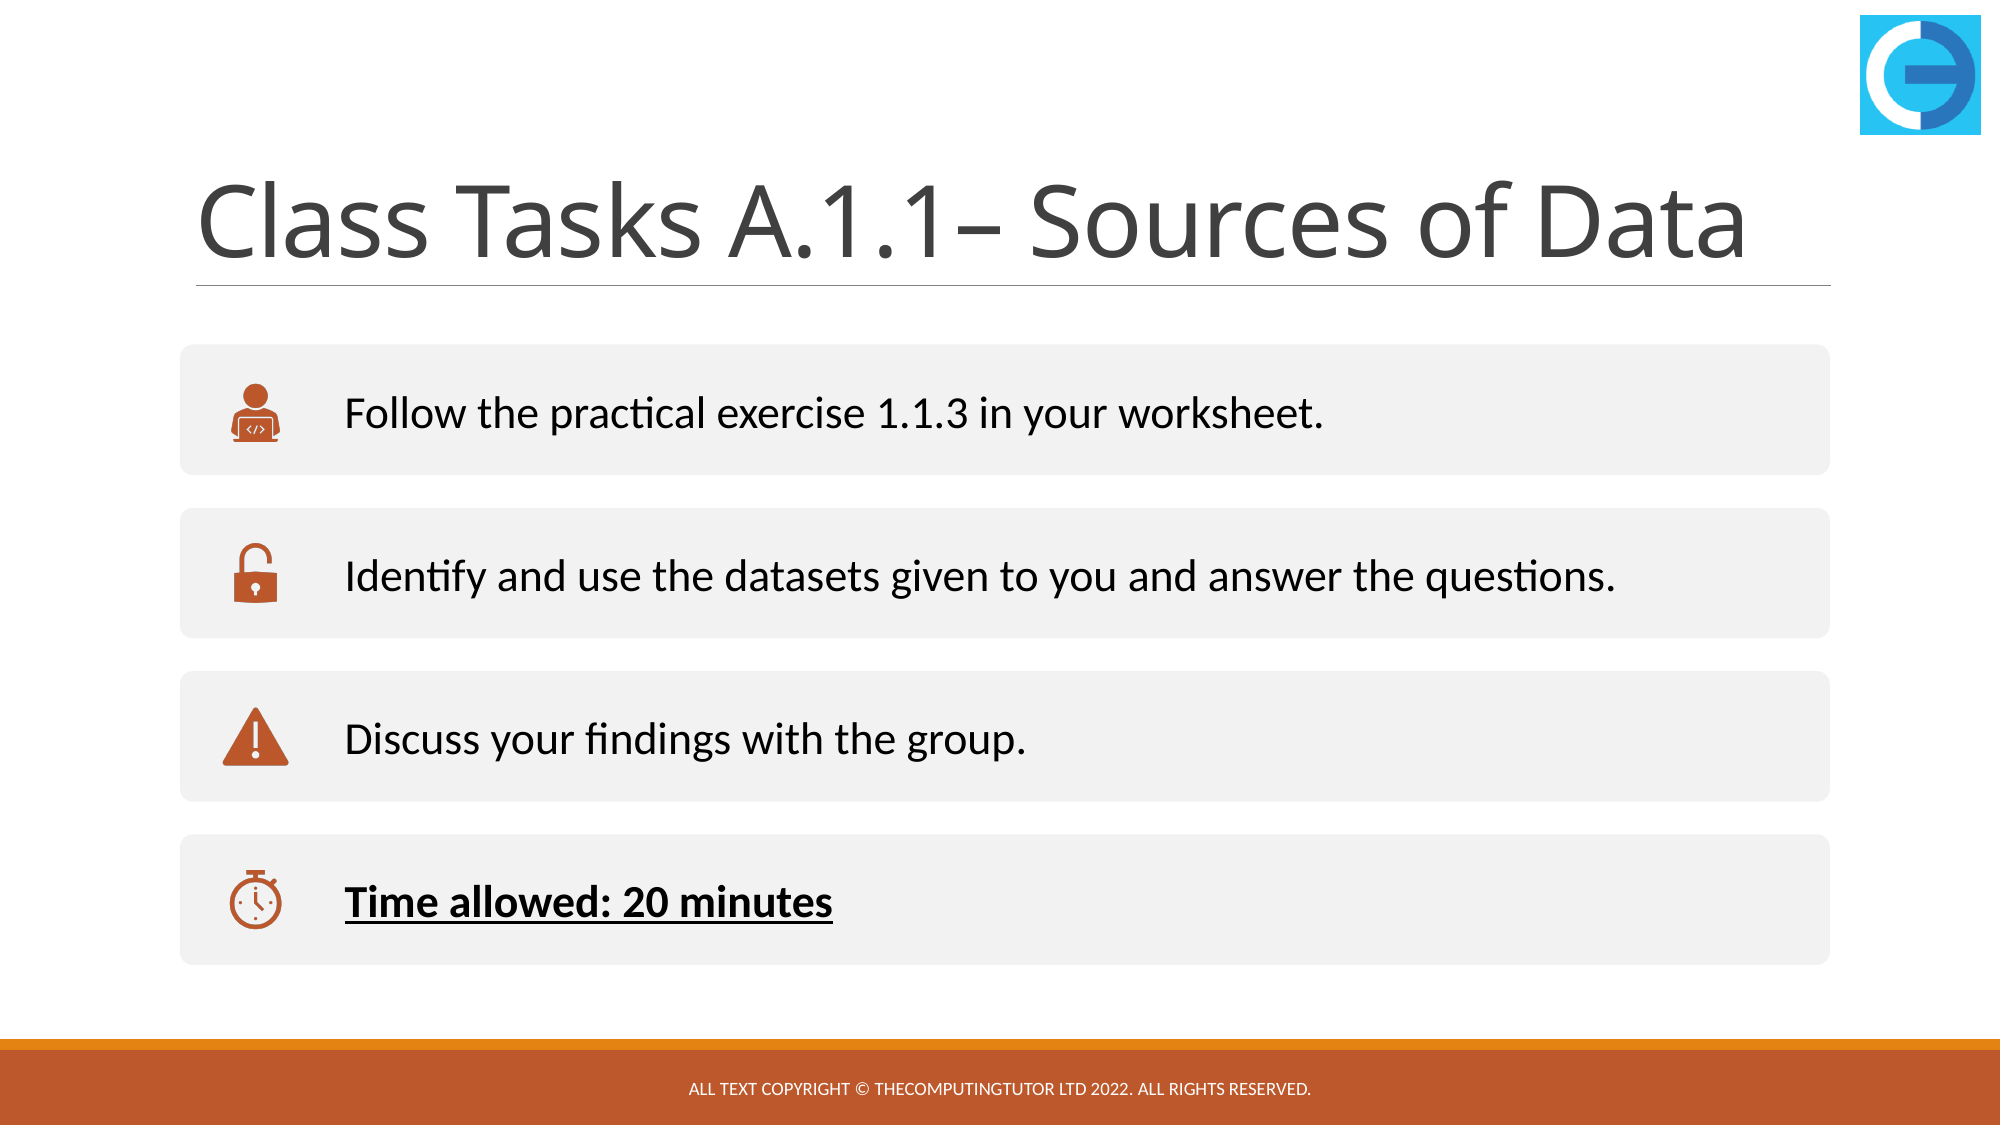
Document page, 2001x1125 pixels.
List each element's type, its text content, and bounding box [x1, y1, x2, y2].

title Class Tasks A.1.1– Sources of Data [180, 47, 1830, 285]
picture [1860, 15, 1981, 135]
footer All text copyright © TheComputingTutor Ltd 2022. All rights Reserved. [604, 1059, 1396, 1120]
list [179, 343, 1831, 966]
